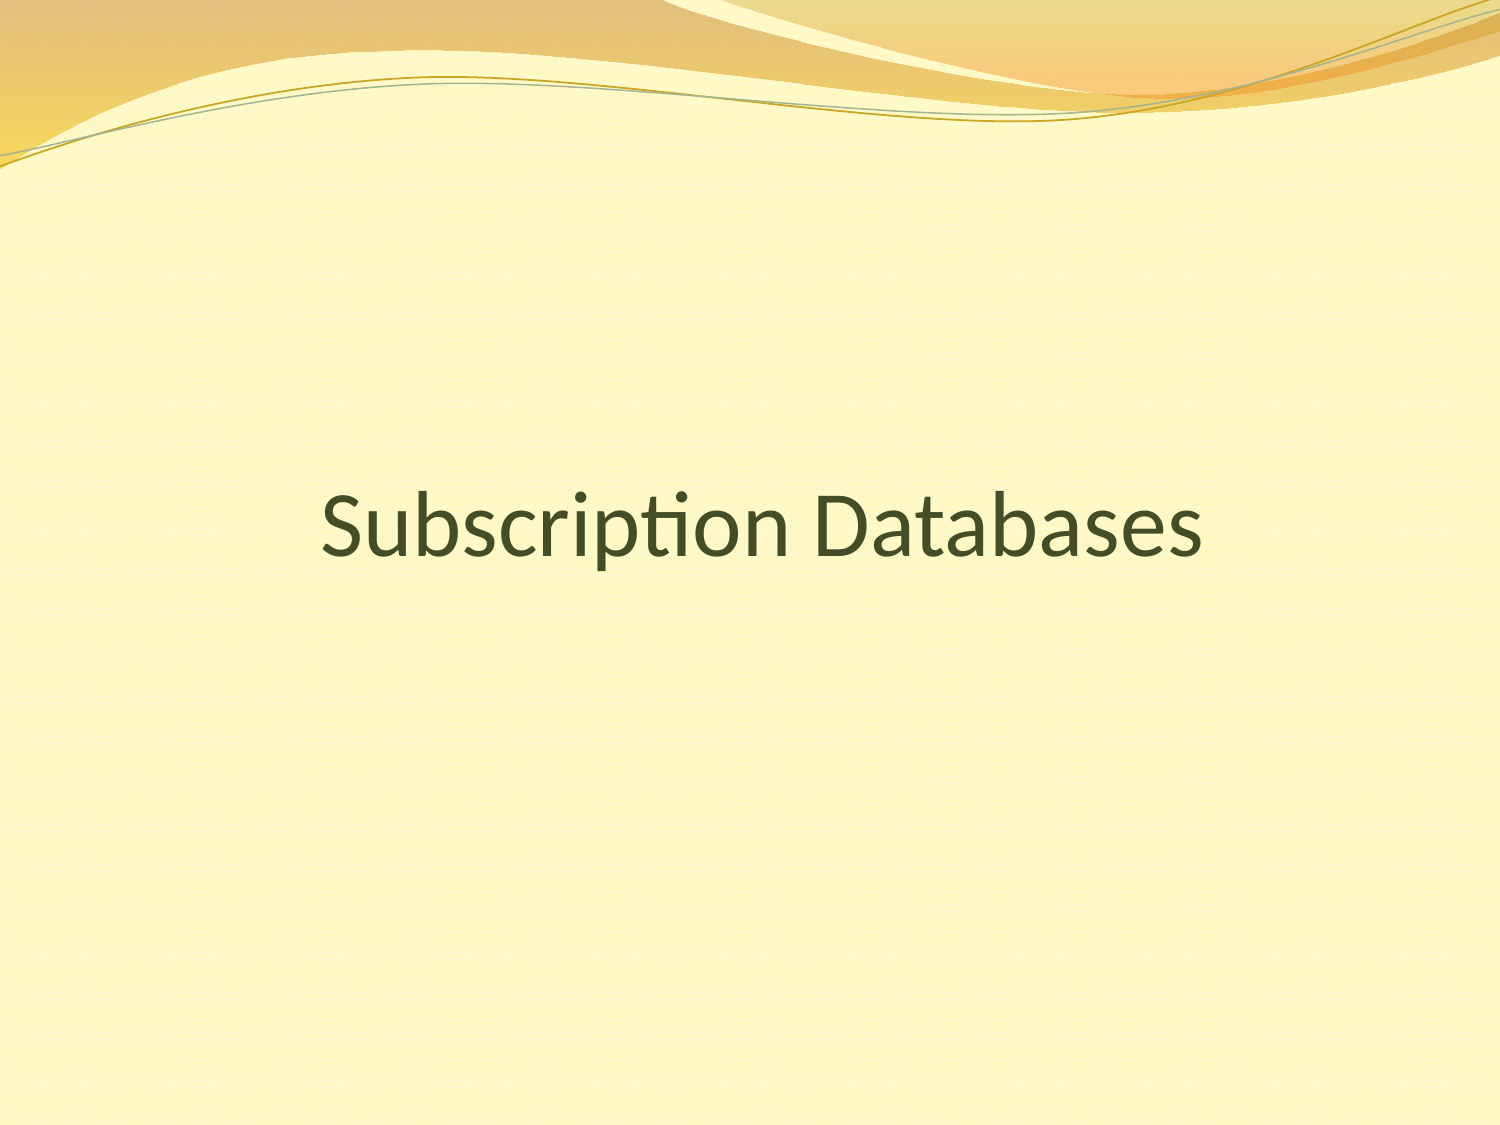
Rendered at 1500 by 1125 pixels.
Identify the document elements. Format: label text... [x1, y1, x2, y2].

title Subscription Databases [87, 387, 1438, 576]
